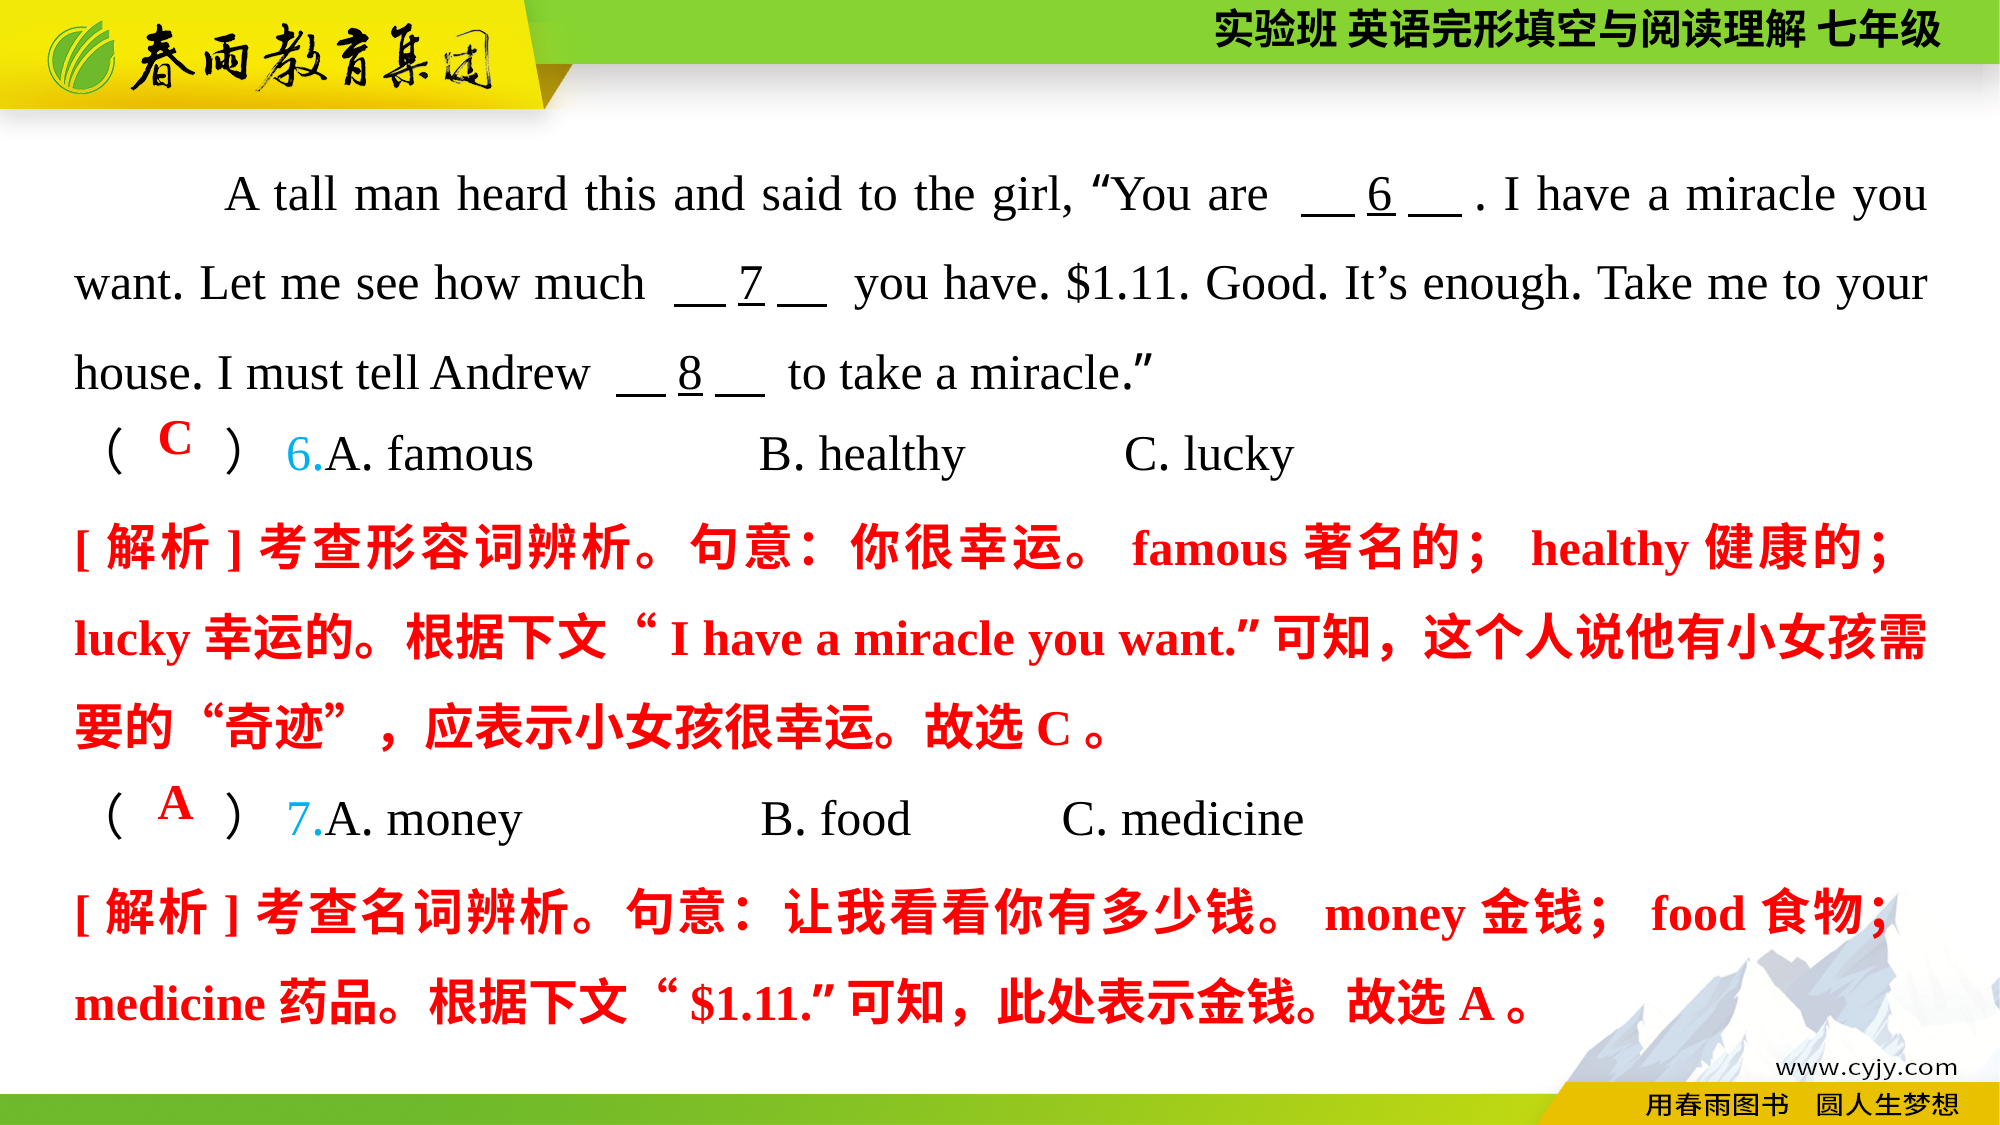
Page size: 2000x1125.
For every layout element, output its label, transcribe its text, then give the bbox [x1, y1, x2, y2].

list A tall man heard this and said to the girl, “You are 6 . I have a miracle you want. Let me see how much 7 you have. $1.11. Good. It’s enough. Take me to your house. I must tell Andrew 8 to take a miracle.” [59, 122, 1944, 383]
text_box C [142, 397, 209, 472]
text_box （ ）6.A. famous B. healthy C. lucky [59, 383, 1944, 478]
text_box [解析]考查名词辨析。句意：让我看看你有多少钱。money金钱；food食物；medicine药品。根据下文“$1.11.”可知，此处表示金钱。故选A。 [59, 842, 1944, 1038]
text_box （ ）7.A. money B. food C. medicine [59, 747, 1944, 842]
text_box A [142, 761, 209, 837]
picture [0, 0, 2000, 1125]
text_box [解析]考查形容词辨析。句意：你很幸运。famous著名的；healthy健康的；lucky幸运的。根据下文“I have a miracle you want.”可知，这个人说他有小女孩需要的“奇迹”，应表示小女孩很幸运。故选C。 [59, 478, 1944, 747]
